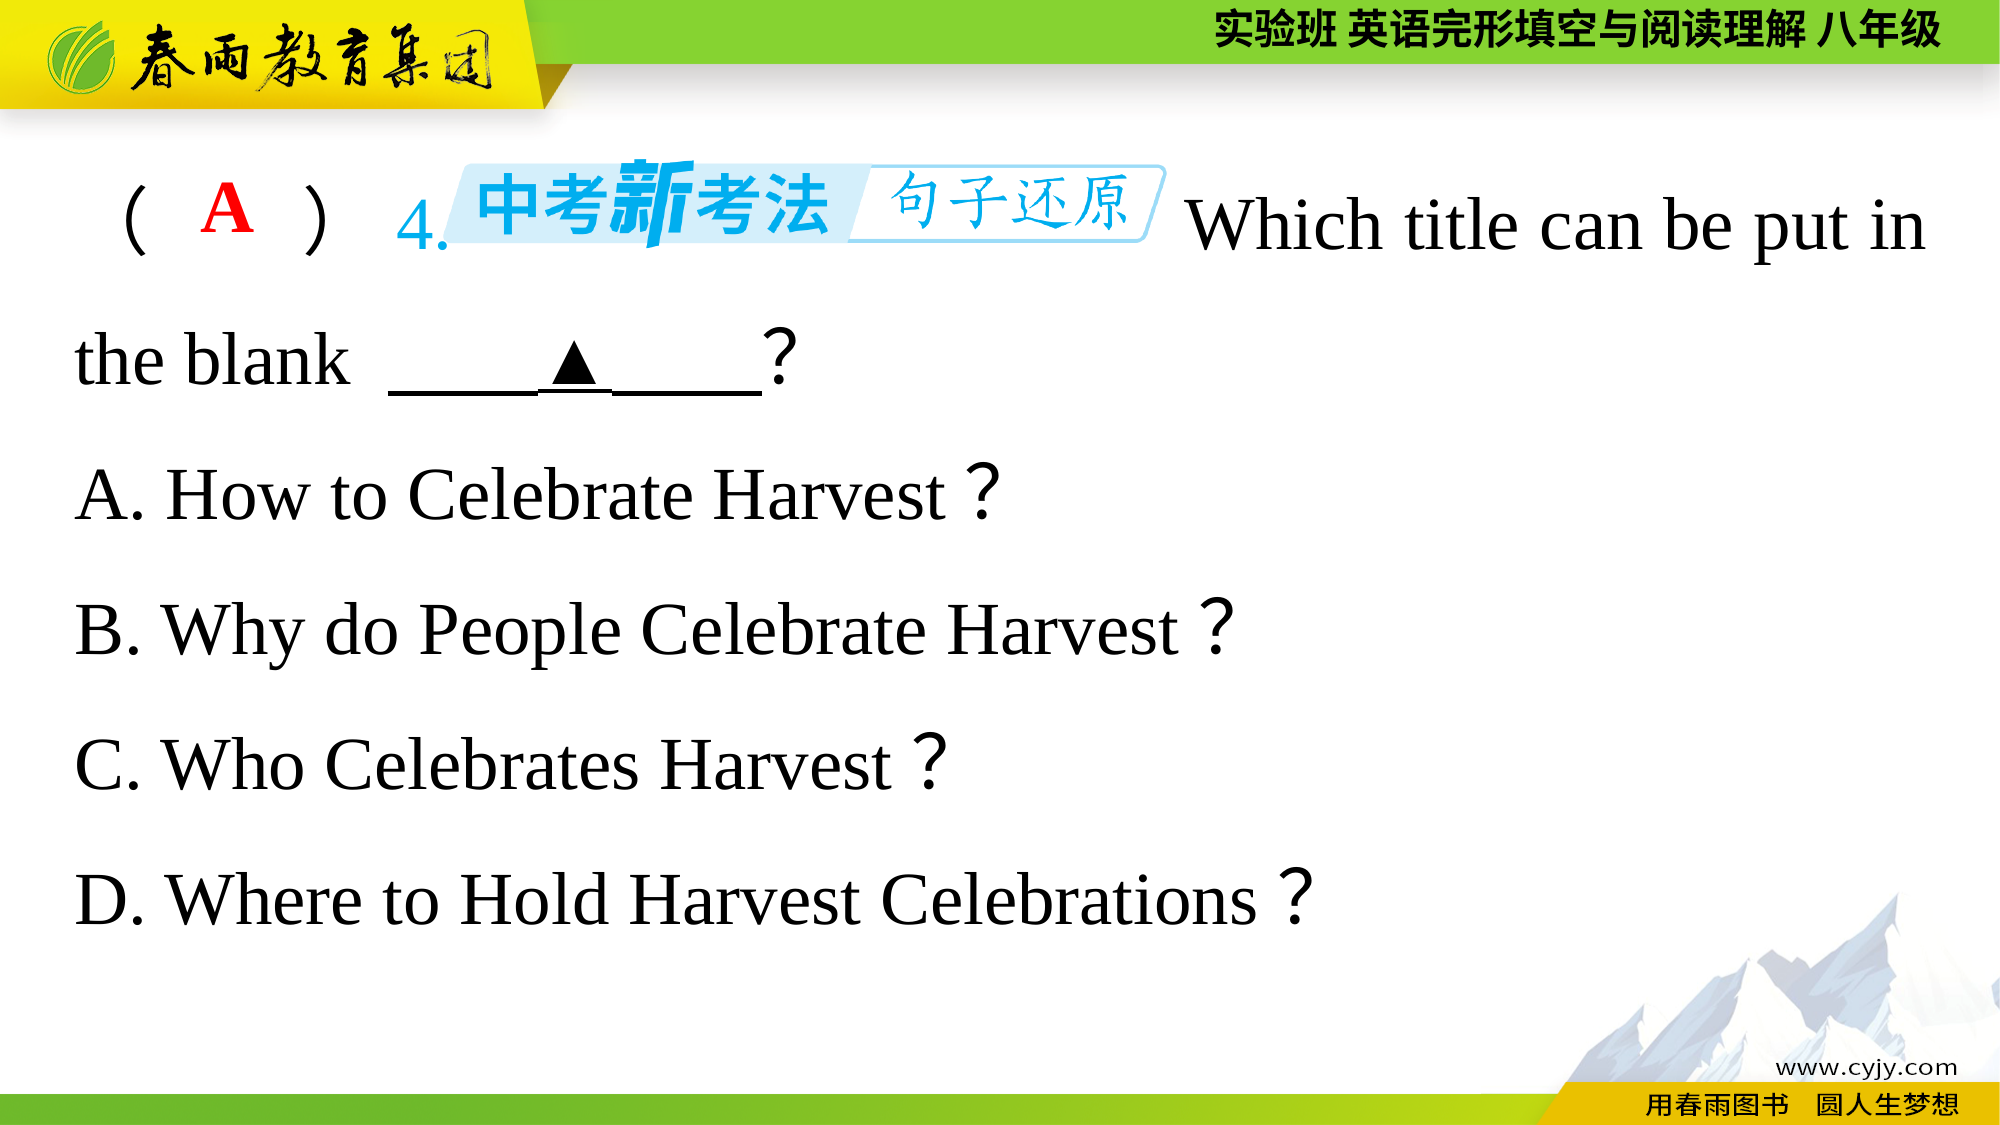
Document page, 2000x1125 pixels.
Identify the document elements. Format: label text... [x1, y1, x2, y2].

list （ ）4. Which title can be put in the blank ▲ ？ A. How to Celebrate Harvest？ B. Why do People Celebrate Harvest？ C. Who Celebrates Harvest？ D. Where to Hold Harvest Celebrations？ [59, 122, 1944, 956]
text_box A [185, 150, 270, 256]
picture [0, 0, 2000, 1125]
